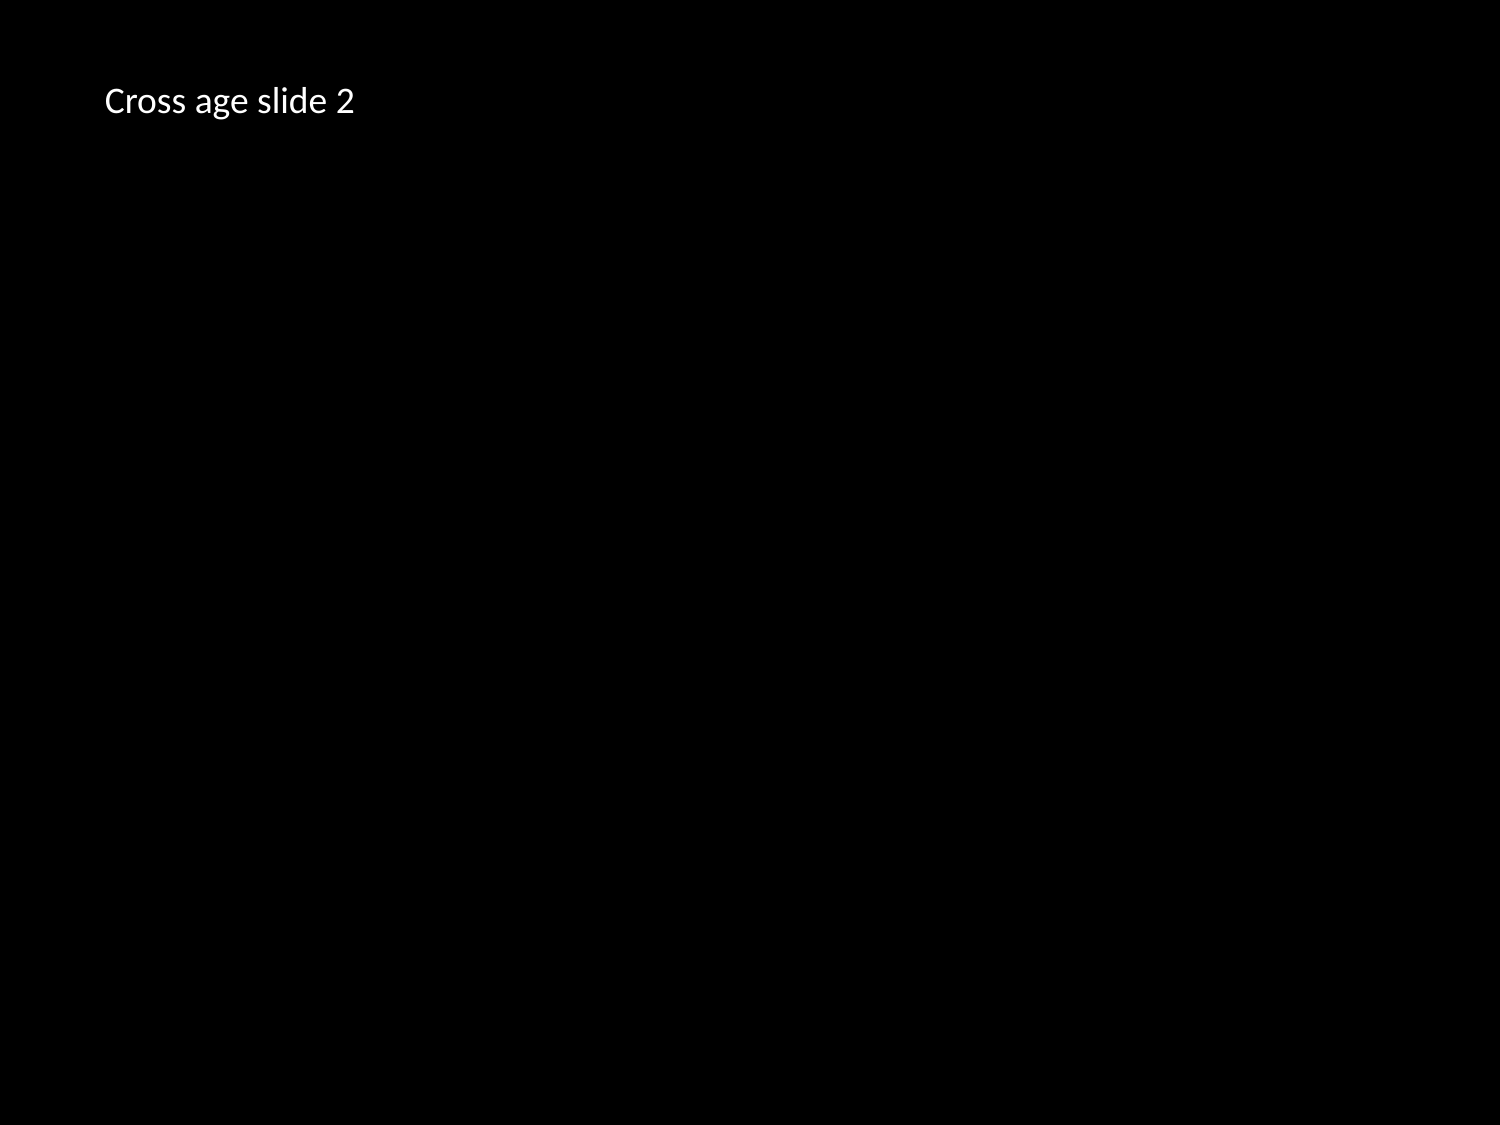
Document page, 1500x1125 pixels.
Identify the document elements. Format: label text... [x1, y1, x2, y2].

text_box Cross age slide 2 [90, 69, 598, 129]
